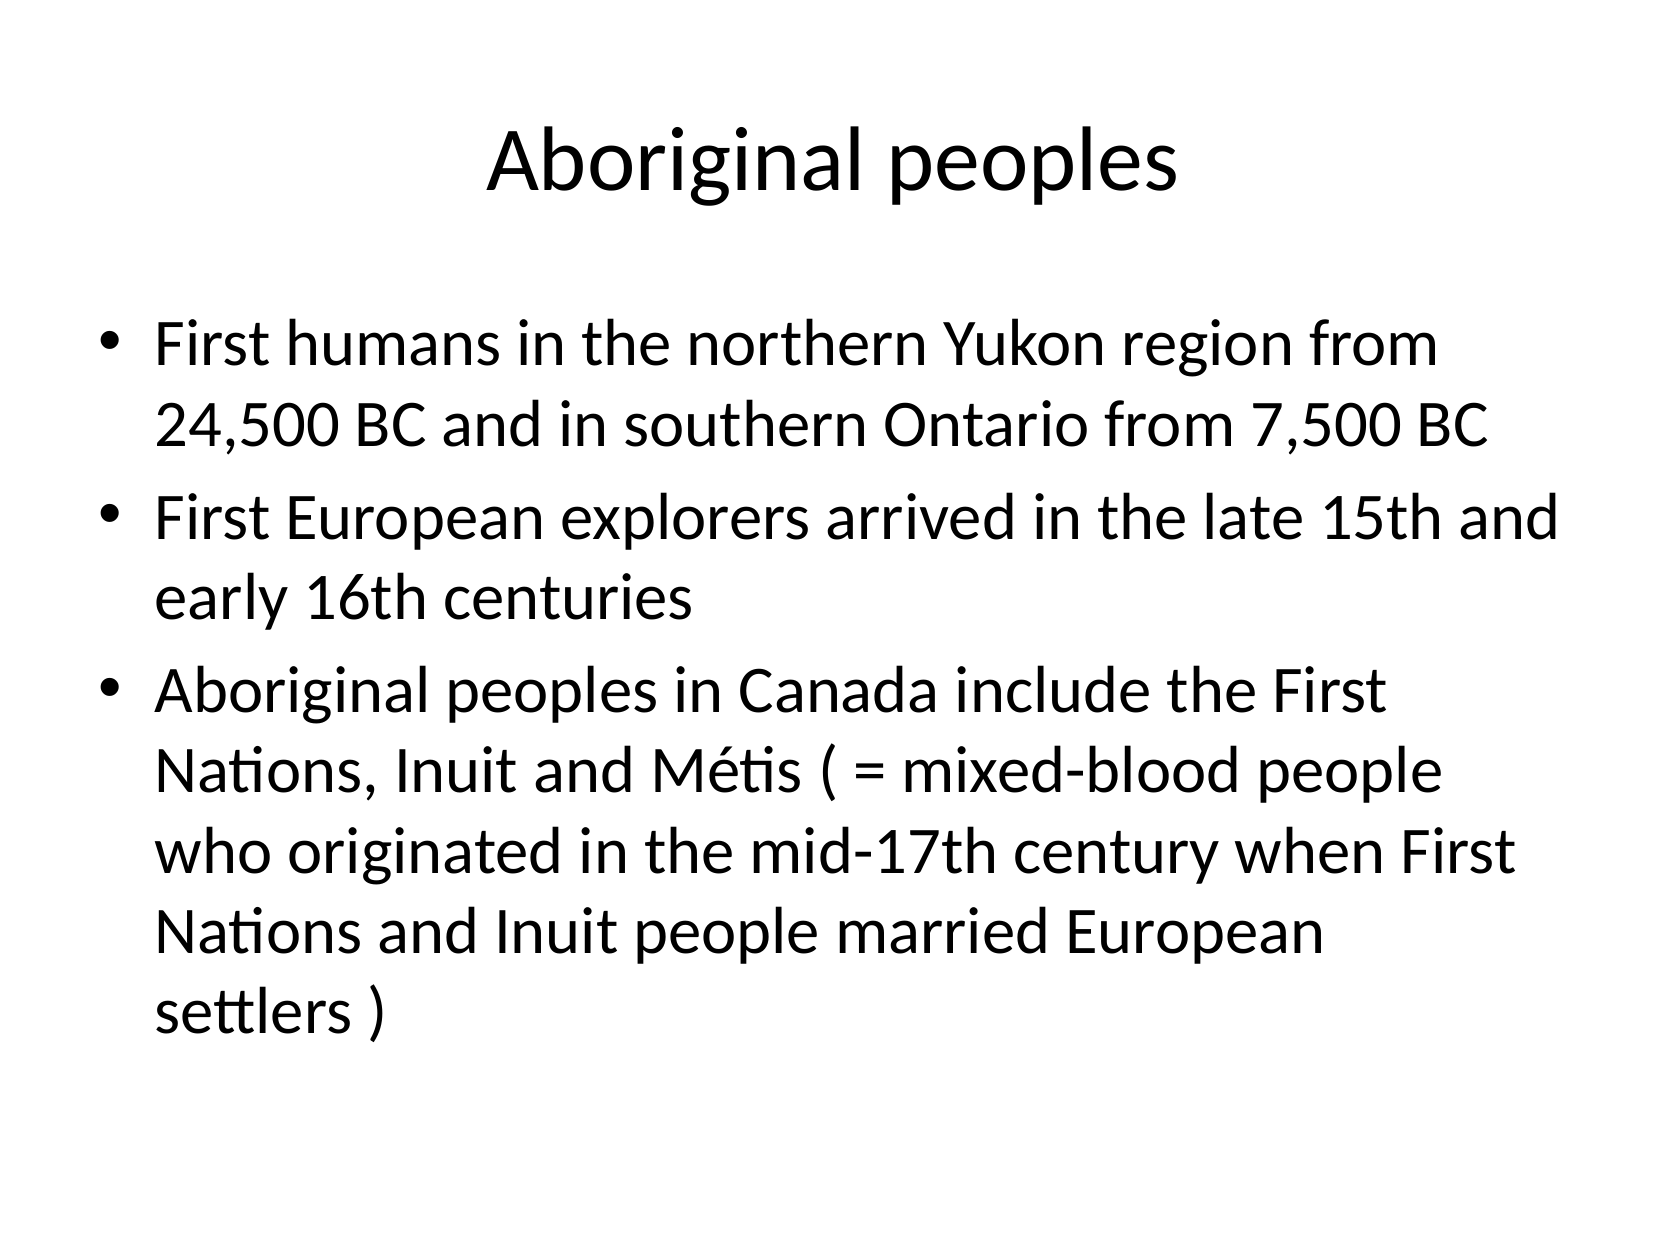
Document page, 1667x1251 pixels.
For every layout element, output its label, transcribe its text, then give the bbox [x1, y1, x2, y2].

title Aboriginal peoples [83, 49, 1584, 259]
list First humans in the northern Yukon region from 24,500 BC and in southern Ontario from 7,500 BC First European explorers arrived in the late 15th and early 16th centuries Aboriginal peoples in Canada include the First Nations, Inuit and Métis ( = mixed-blood people who originated in the mid-17th century when First Nations and Inuit people married European settlers ) [83, 291, 1584, 1117]
